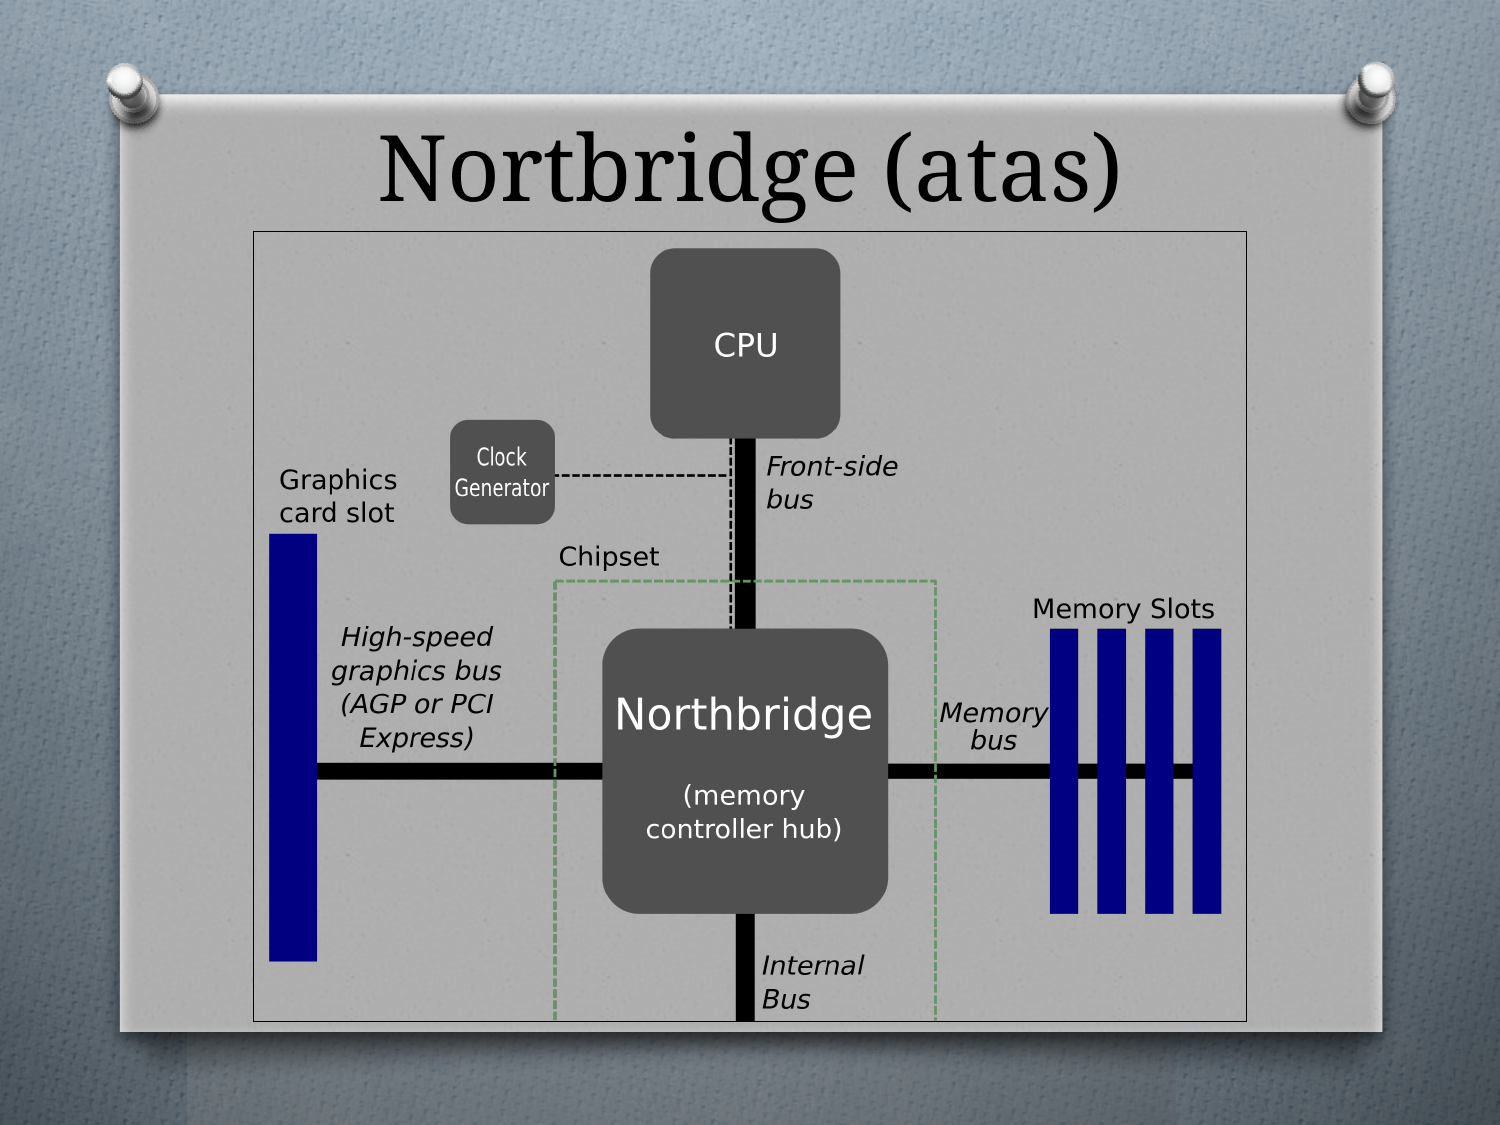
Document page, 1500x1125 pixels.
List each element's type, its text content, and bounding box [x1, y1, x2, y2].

picture [1323, 35, 1439, 156]
picture [253, 231, 1247, 1022]
picture [75, 29, 194, 153]
title Nortbridge (atas) [179, 66, 1323, 264]
